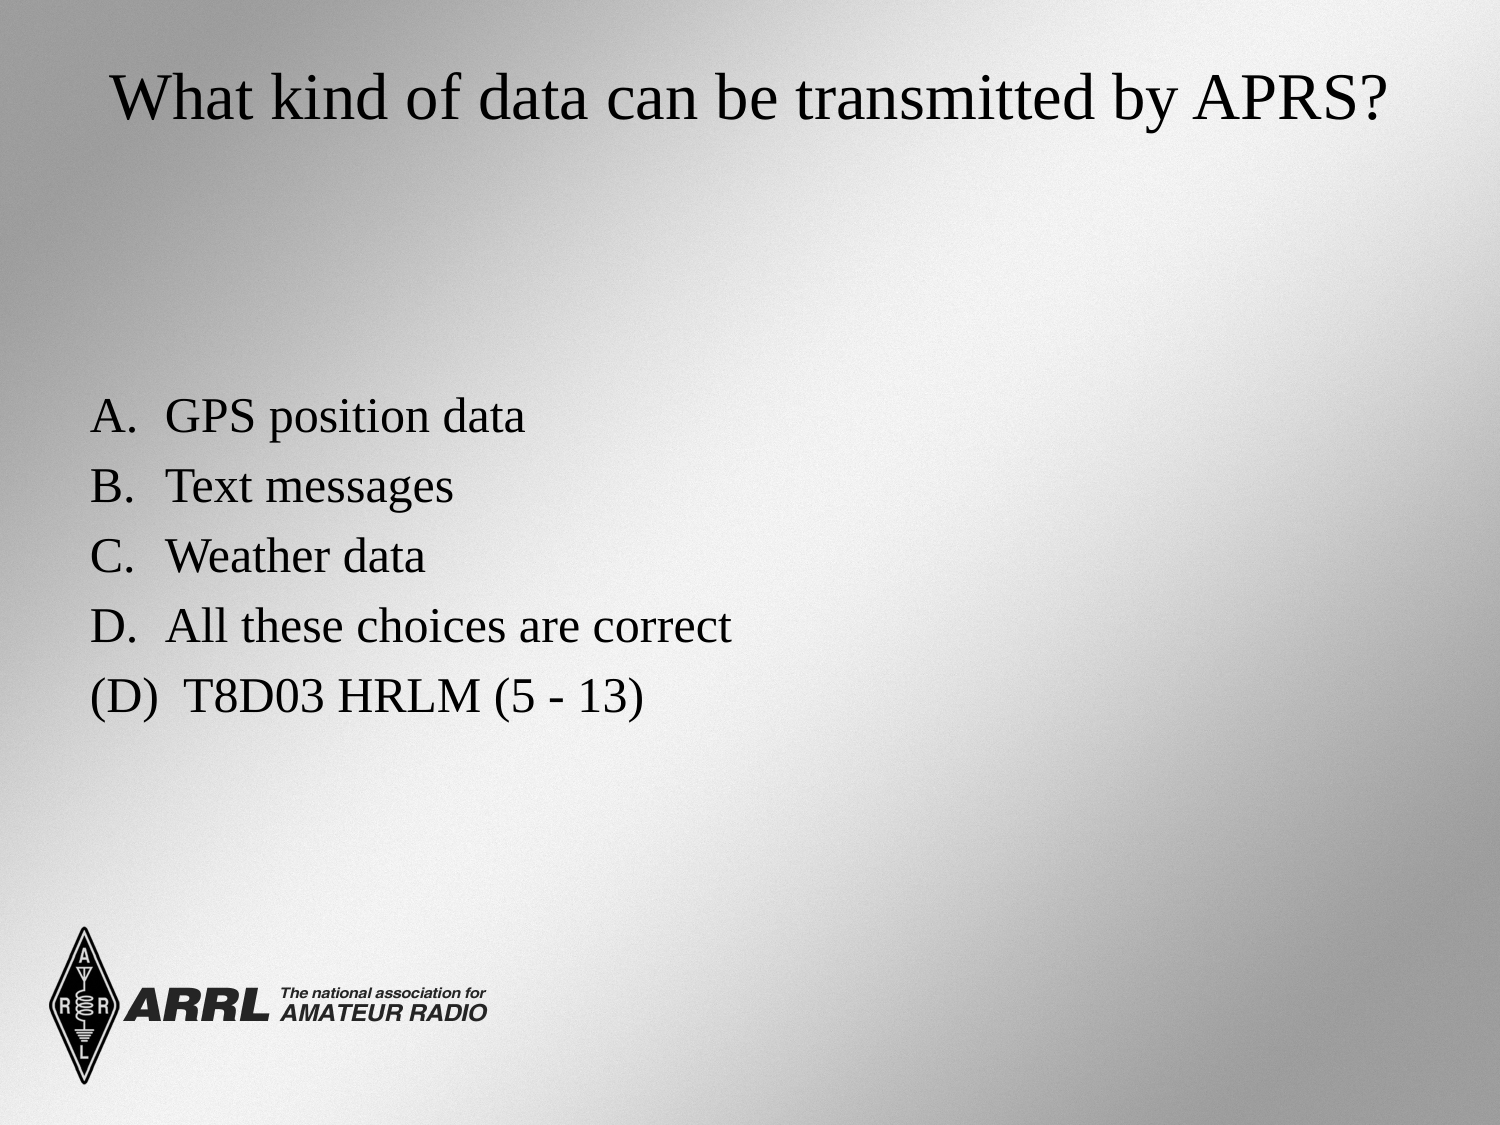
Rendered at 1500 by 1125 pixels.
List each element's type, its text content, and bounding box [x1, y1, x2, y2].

picture [0, 0, 1500, 1125]
list GPS position data Text messages Weather data All these choices are correct (D) T8D03 HRLM (5 - 13) [75, 375, 1425, 1005]
title What kind of data can be transmitted by APRS? [75, 45, 1425, 233]
